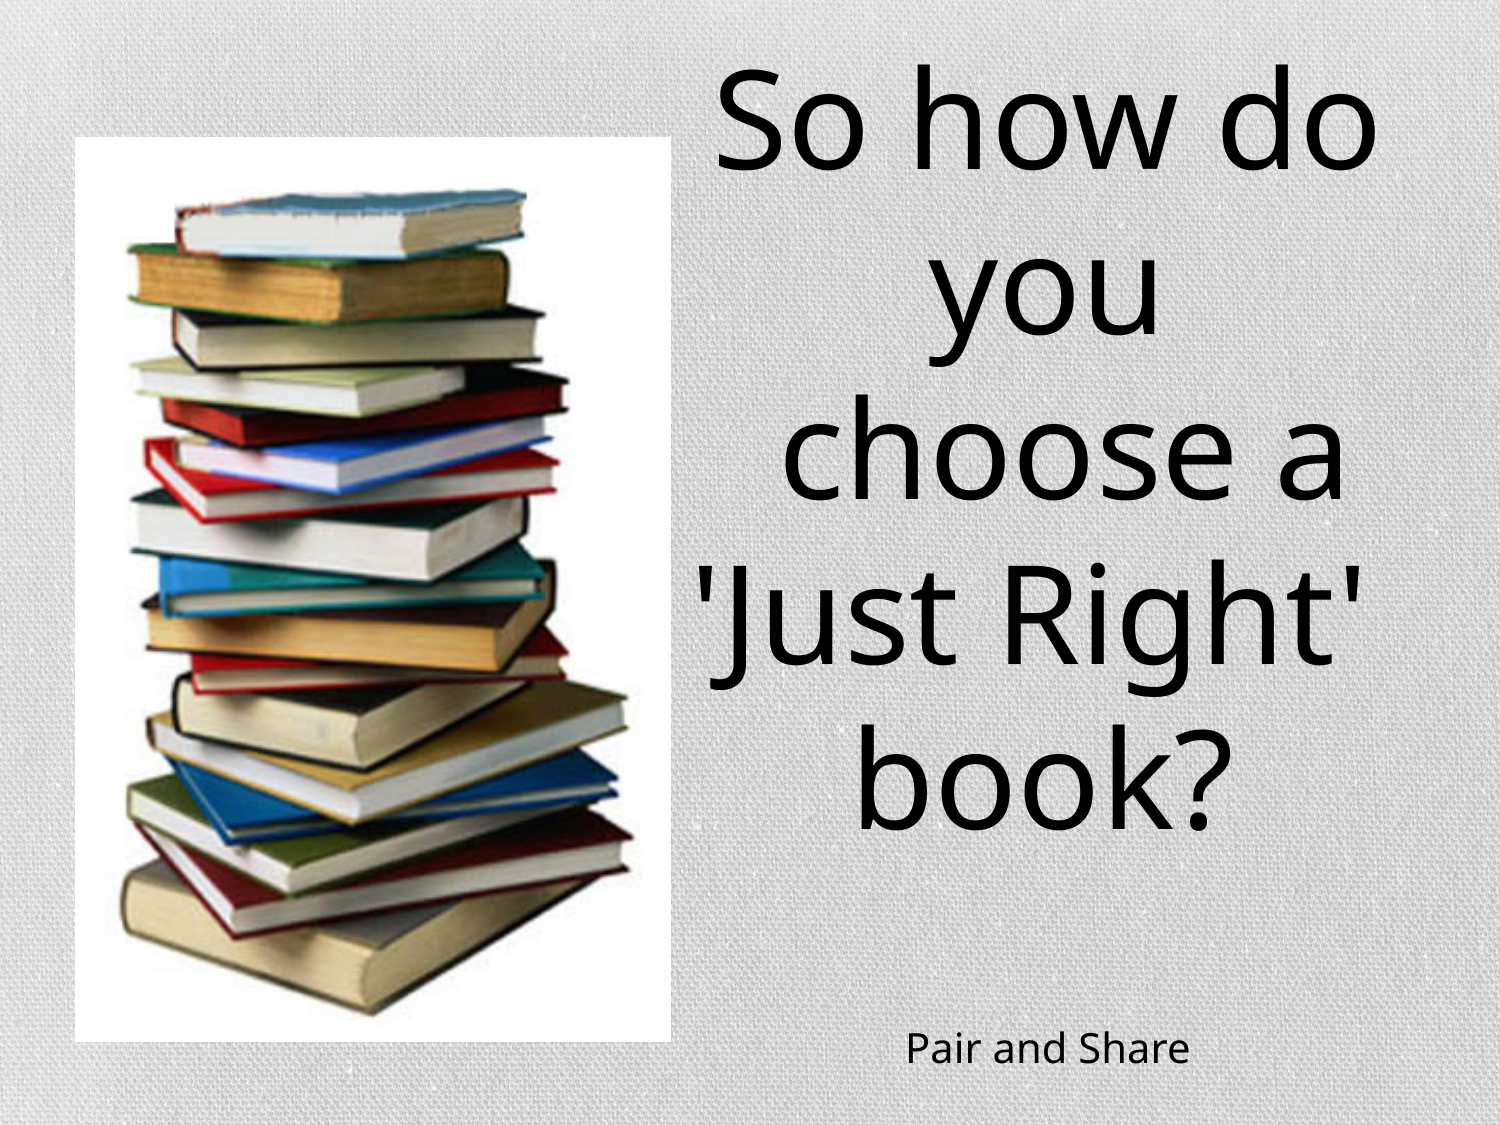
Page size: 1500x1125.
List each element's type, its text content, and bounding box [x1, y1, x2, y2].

picture [74, 137, 672, 1042]
title So how do you choose a 'Just Right' book? Pair and Share [670, 487, 1425, 1080]
